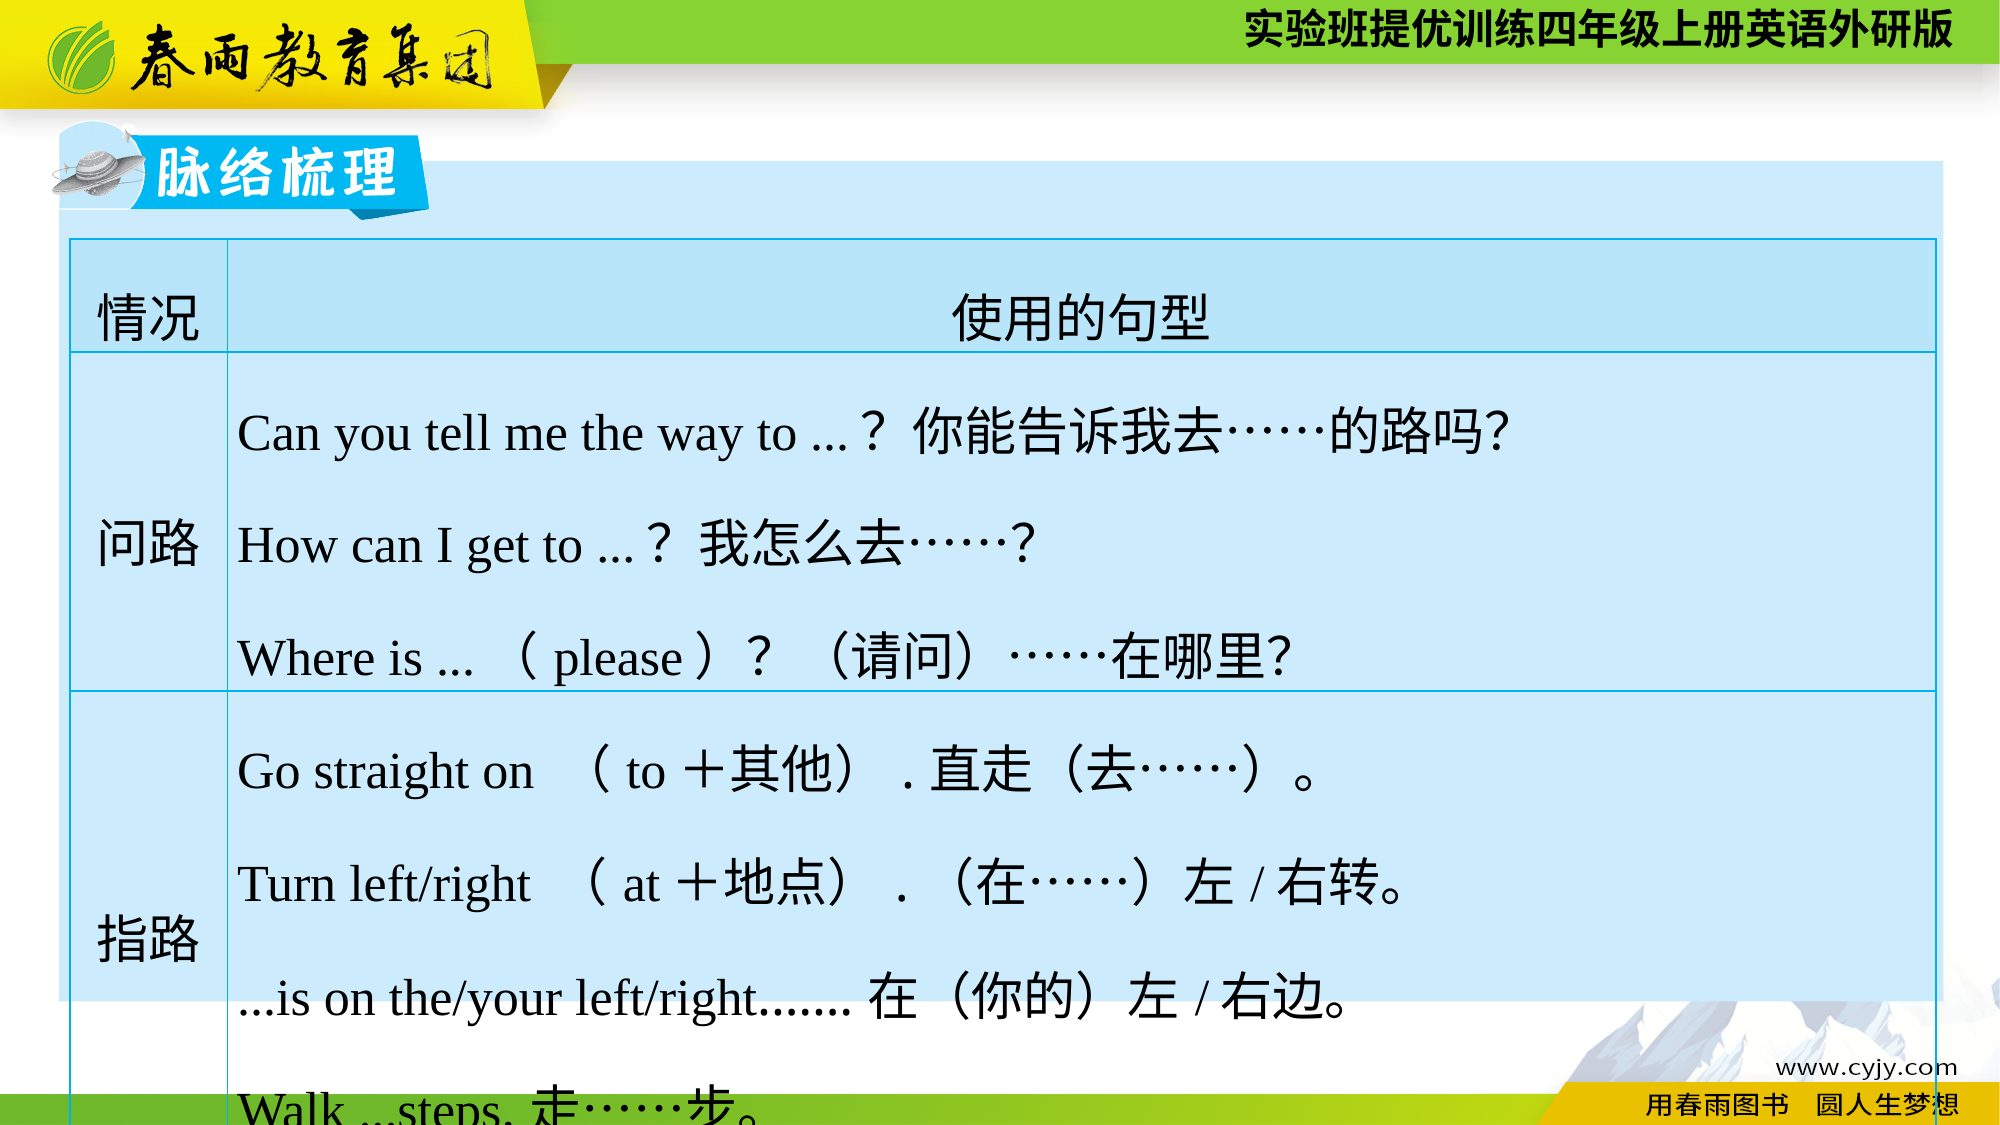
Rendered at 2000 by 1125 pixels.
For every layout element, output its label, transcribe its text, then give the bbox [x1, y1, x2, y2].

picture [221, 186, 240, 195]
table_cell Can you tell me the way to ...？你能告诉我去……的路吗？ How can I get to ...？我怎么去……？ Where is ...（please）？（请问）……在哪里？ [228, 353, 1935, 690]
picture [303, 174, 311, 195]
picture [344, 148, 394, 195]
table_cell 问路 [71, 353, 227, 690]
table_header 使用的句型 [228, 240, 1935, 351]
picture [364, 210, 429, 221]
picture [159, 147, 209, 196]
picture [283, 147, 333, 196]
picture [221, 148, 271, 196]
table_cell Go straight on （to＋其他）.直走（去……）。 Turn left/right （at＋地点）.（在……）左/右转。 ...is on the/your left/right.……在（你的）左/右边。 Walk ...steps.走……步。 [228, 692, 1935, 1125]
table_cell 指路 [71, 692, 227, 1125]
picture [0, 0, 2000, 1125]
list [59, 160, 1944, 1002]
table_header 情况 [71, 240, 227, 351]
picture [312, 174, 318, 195]
